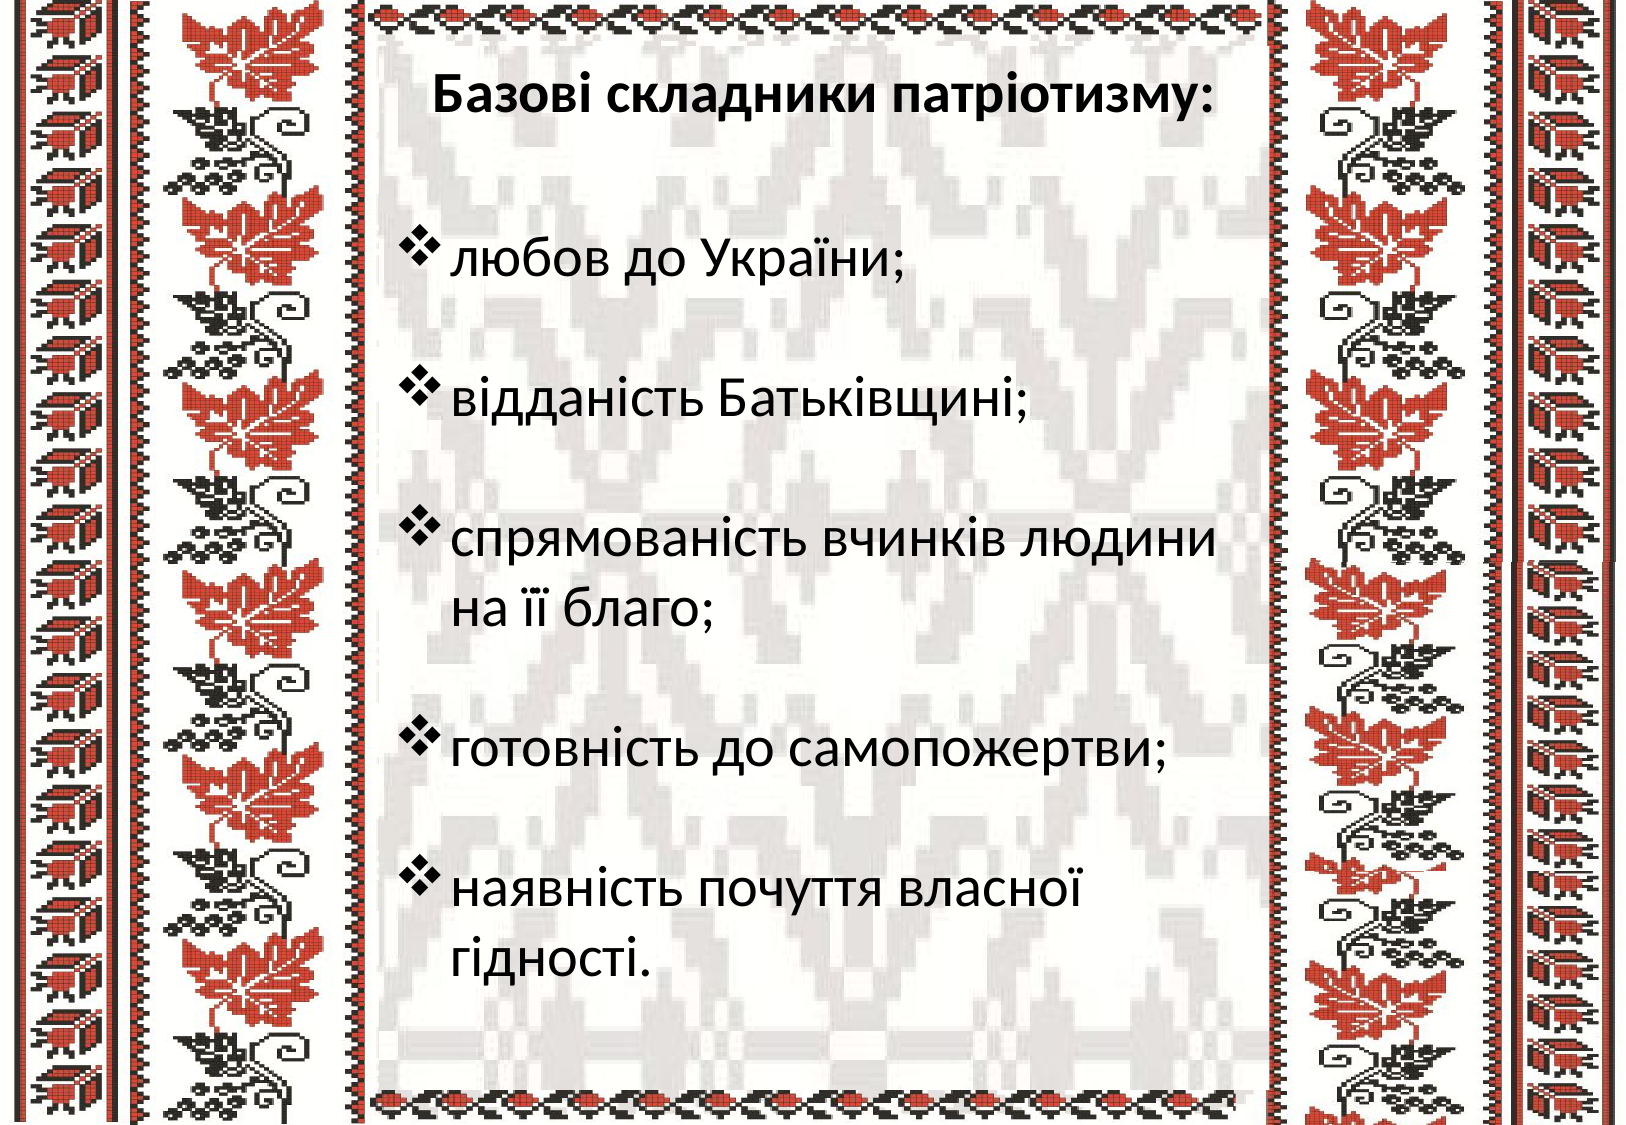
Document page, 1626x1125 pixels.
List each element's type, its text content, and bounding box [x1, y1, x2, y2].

footer Розробила Долід Надія [555, 1042, 1070, 1103]
list Базові складники патріотизму: любов до України; відданість Батьківщині; спрямованість вчинків людини на її благо; готовність до самопожертви; наявність почуття власної гідності. [378, 46, 1270, 1090]
picture [0, 0, 1626, 1125]
